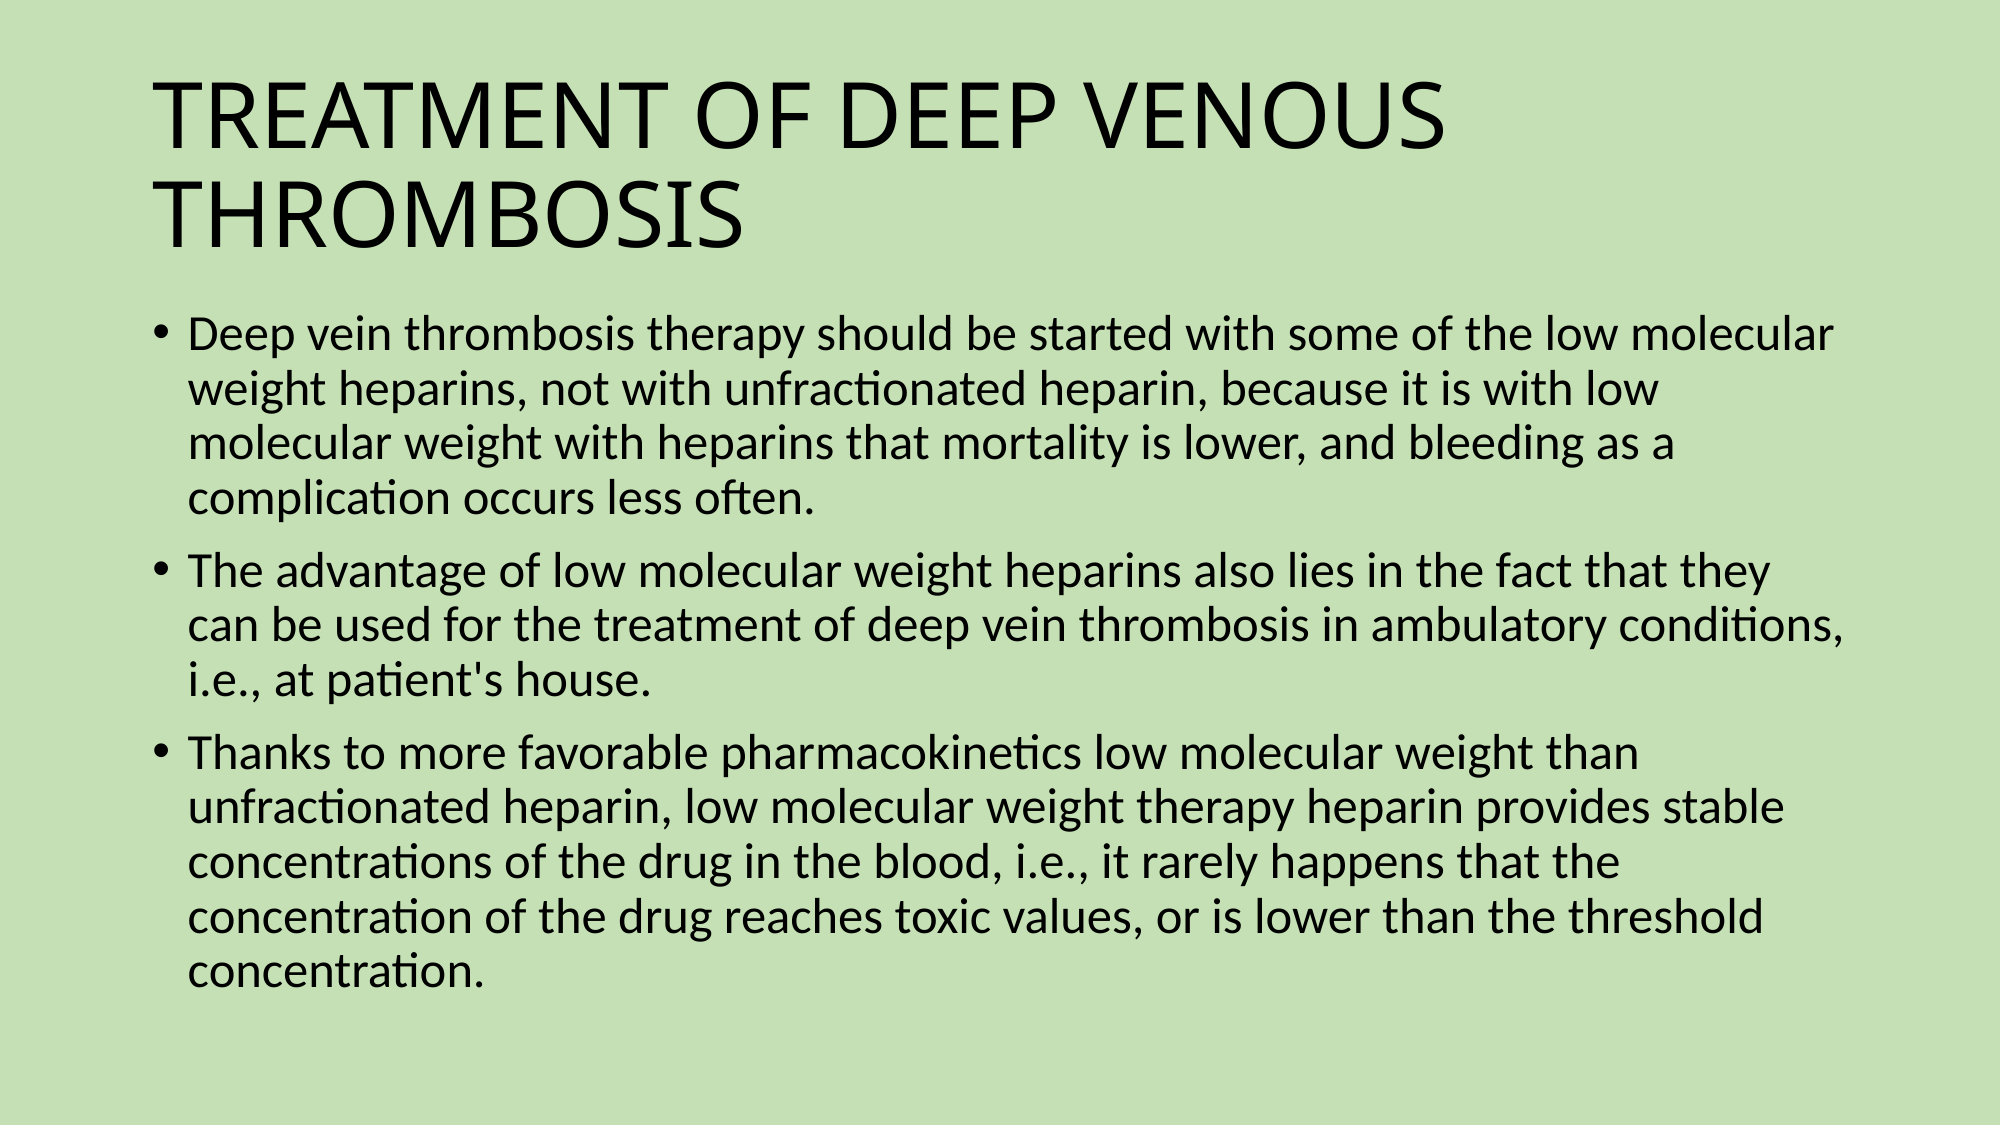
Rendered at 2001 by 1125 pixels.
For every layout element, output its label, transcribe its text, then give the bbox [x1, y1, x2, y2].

list Deep vein thrombosis therapy should be started with some of the low molecular weight heparins, not with unfractionated heparin, because it is with low molecular weight with heparins that mortality is lower, and bleeding as a complication occurs less often. The advantage of low molecular weight heparins also lies in the fact that they can be used for the treatment of deep vein thrombosis in ambulatory conditions, i.e., at patient's house. Thanks to more favorable pharmacokinetics low molecular weight than unfractionated heparin, low molecular weight therapy heparin provides stable concentrations of the drug in the blood, i.e., it rarely happens that the concentration of the drug reaches toxic values, or is lower than the threshold concentration. [137, 299, 1863, 1014]
title TREATMENT OF DEEP VENOUS THROMBOSIS [137, 59, 1863, 278]
